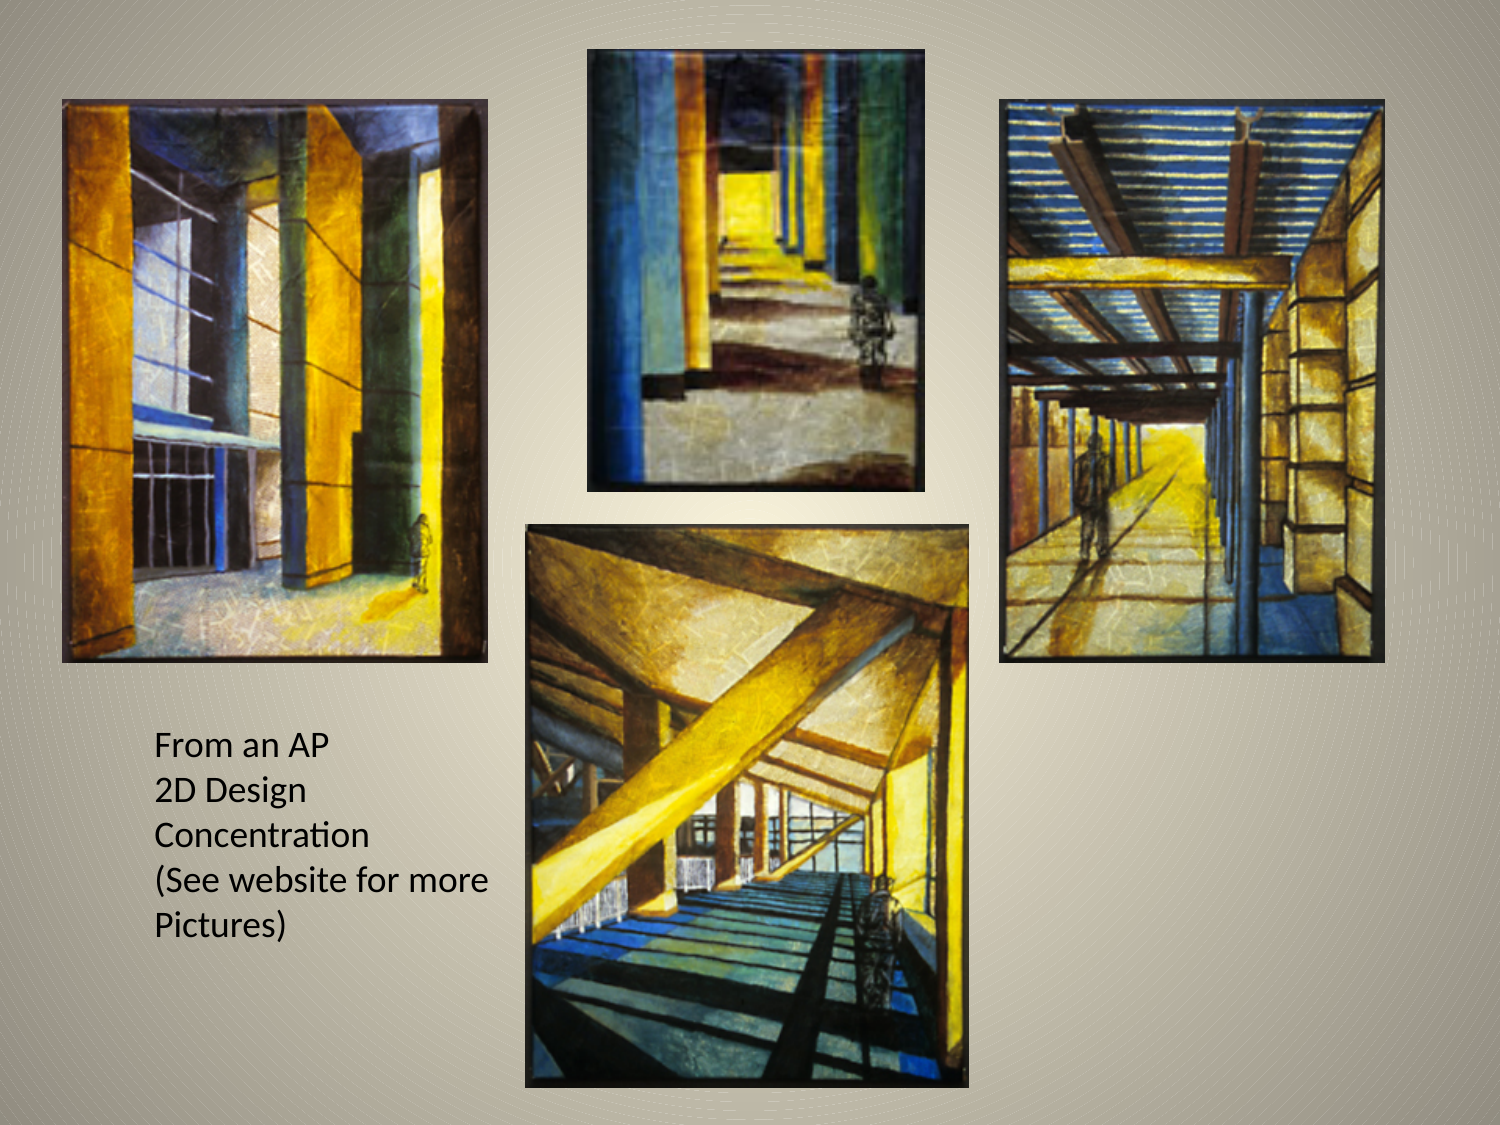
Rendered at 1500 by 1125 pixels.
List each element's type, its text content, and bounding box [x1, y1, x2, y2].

picture [999, 99, 1385, 663]
text_box From an AP 2D Design Concentration (See website for more Pictures) [139, 712, 513, 953]
picture [524, 524, 969, 1088]
picture [62, 99, 488, 663]
picture [587, 49, 926, 493]
